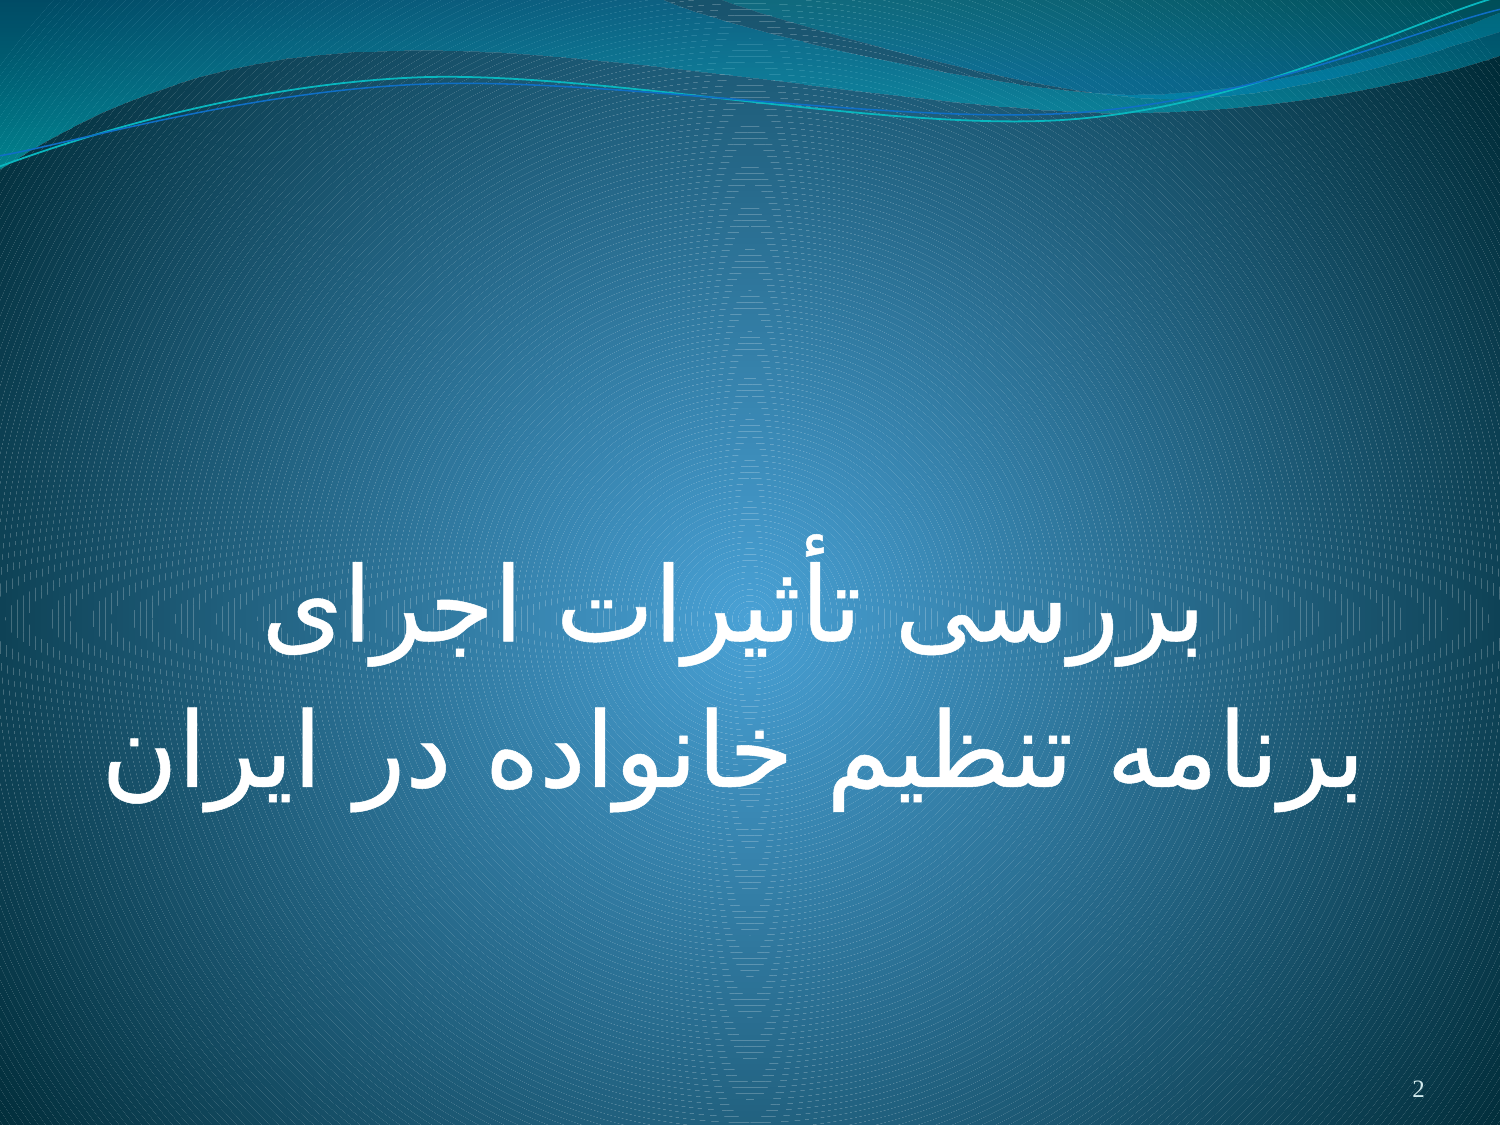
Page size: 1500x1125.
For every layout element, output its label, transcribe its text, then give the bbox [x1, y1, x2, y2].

slide_number 2 [1299, 1042, 1425, 1103]
subtitle بررسی تأثیرات اجرای برنامه تنظیم خانواده در ایران [87, 529, 1376, 818]
